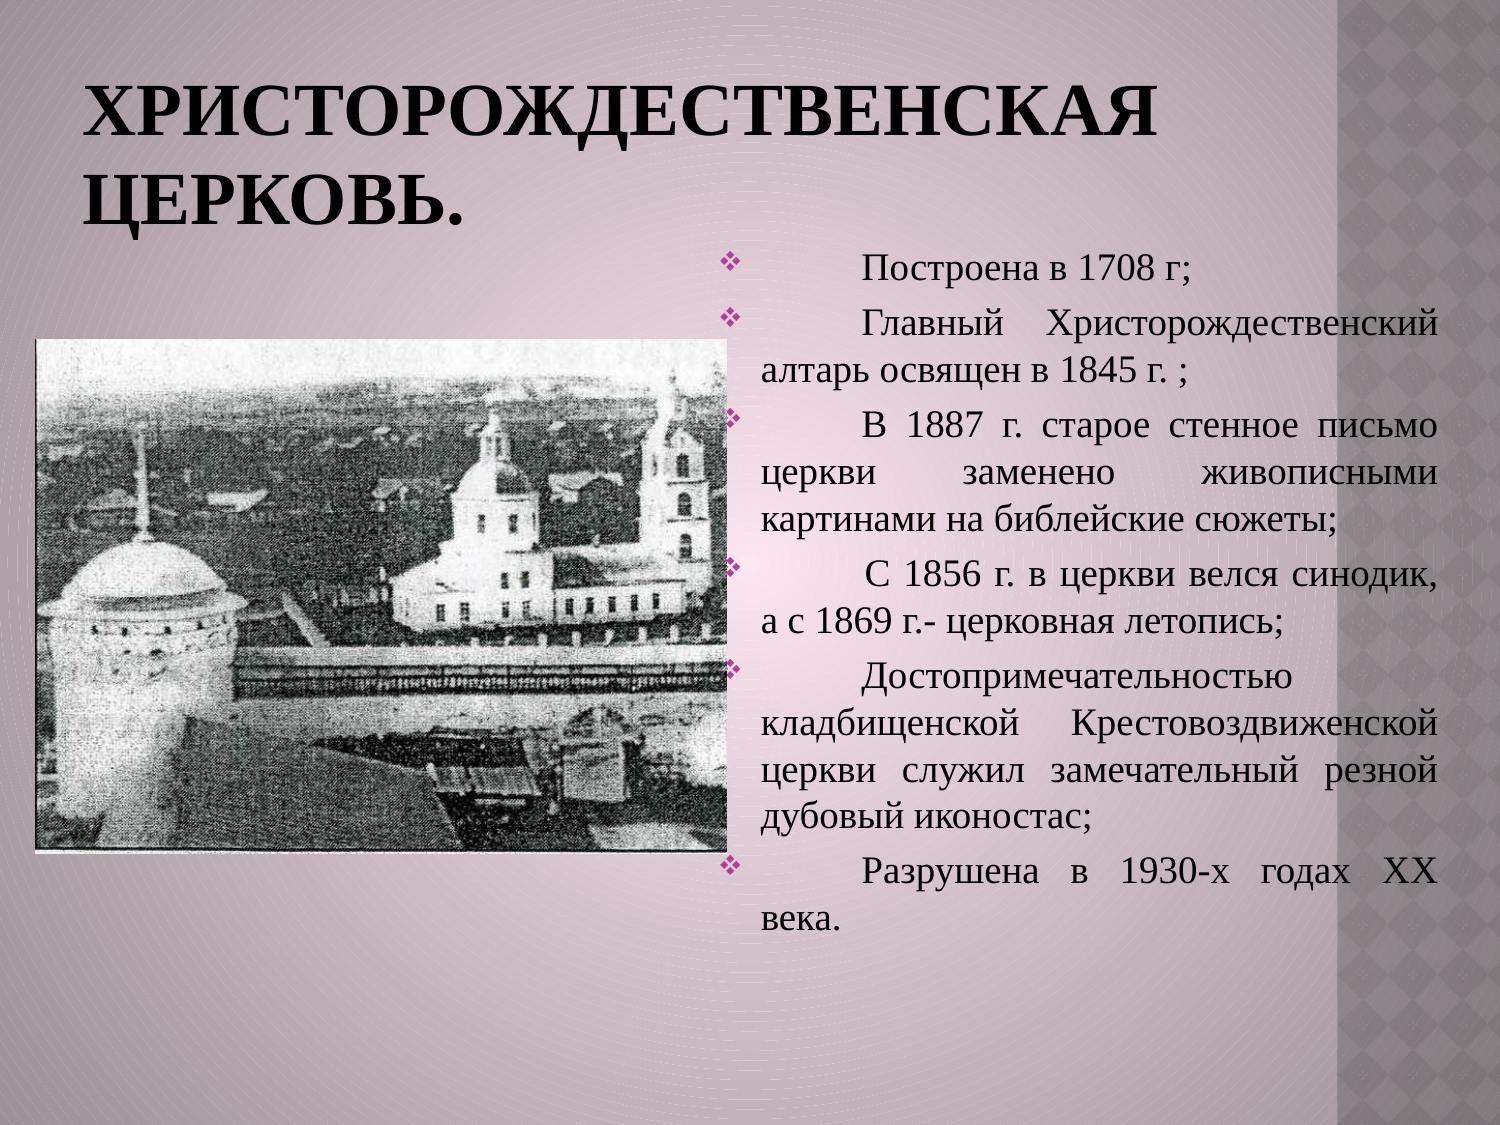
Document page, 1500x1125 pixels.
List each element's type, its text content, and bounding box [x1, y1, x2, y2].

title Христорождественская церковь. [75, 52, 1263, 240]
picture [34, 339, 727, 854]
list Построена в 1708 г; Главный Христорождественский алтарь освящен в 1845 г. ; В 1887 г. старое стенное письмо церкви заменено живописными картинами на библейские сюжеты; С 1856 г. в церкви велся синодик, а с 1869 г.- церковная летопись; Достопримечательностью кладбищенской Крестовоздвиженской церкви служил замечательный резной дубовый иконостас; Разрушена в 1930-х годах XX века. [703, 234, 1454, 1055]
